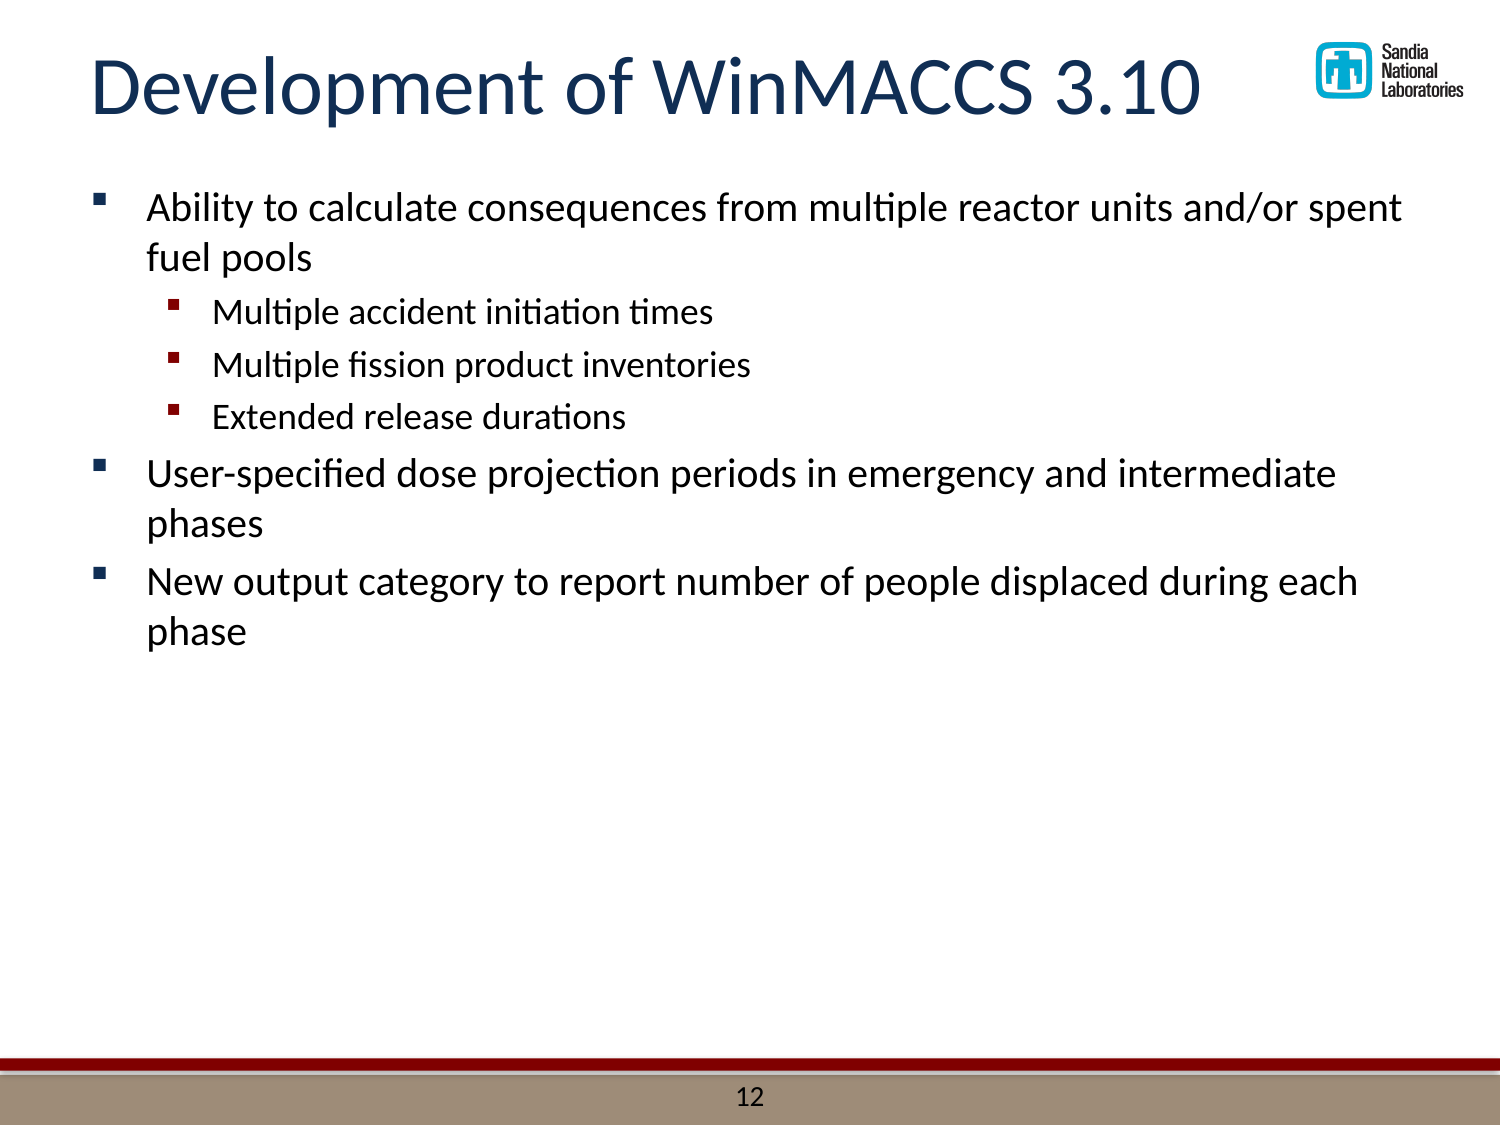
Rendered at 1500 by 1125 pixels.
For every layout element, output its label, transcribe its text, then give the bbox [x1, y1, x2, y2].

picture [1426, 37, 1467, 105]
footer 12 [512, 1069, 988, 1117]
title Development of WinMACCS 3.10 [74, 0, 1426, 163]
list Ability to calculate consequences from multiple reactor units and/or spent fuel pools Multiple accident initiation times Multiple fission product inventories Extended release durations User-specified dose projection periods in emergency and intermediate phases New output category to report number of people displaced during each phase [74, 171, 1426, 1006]
